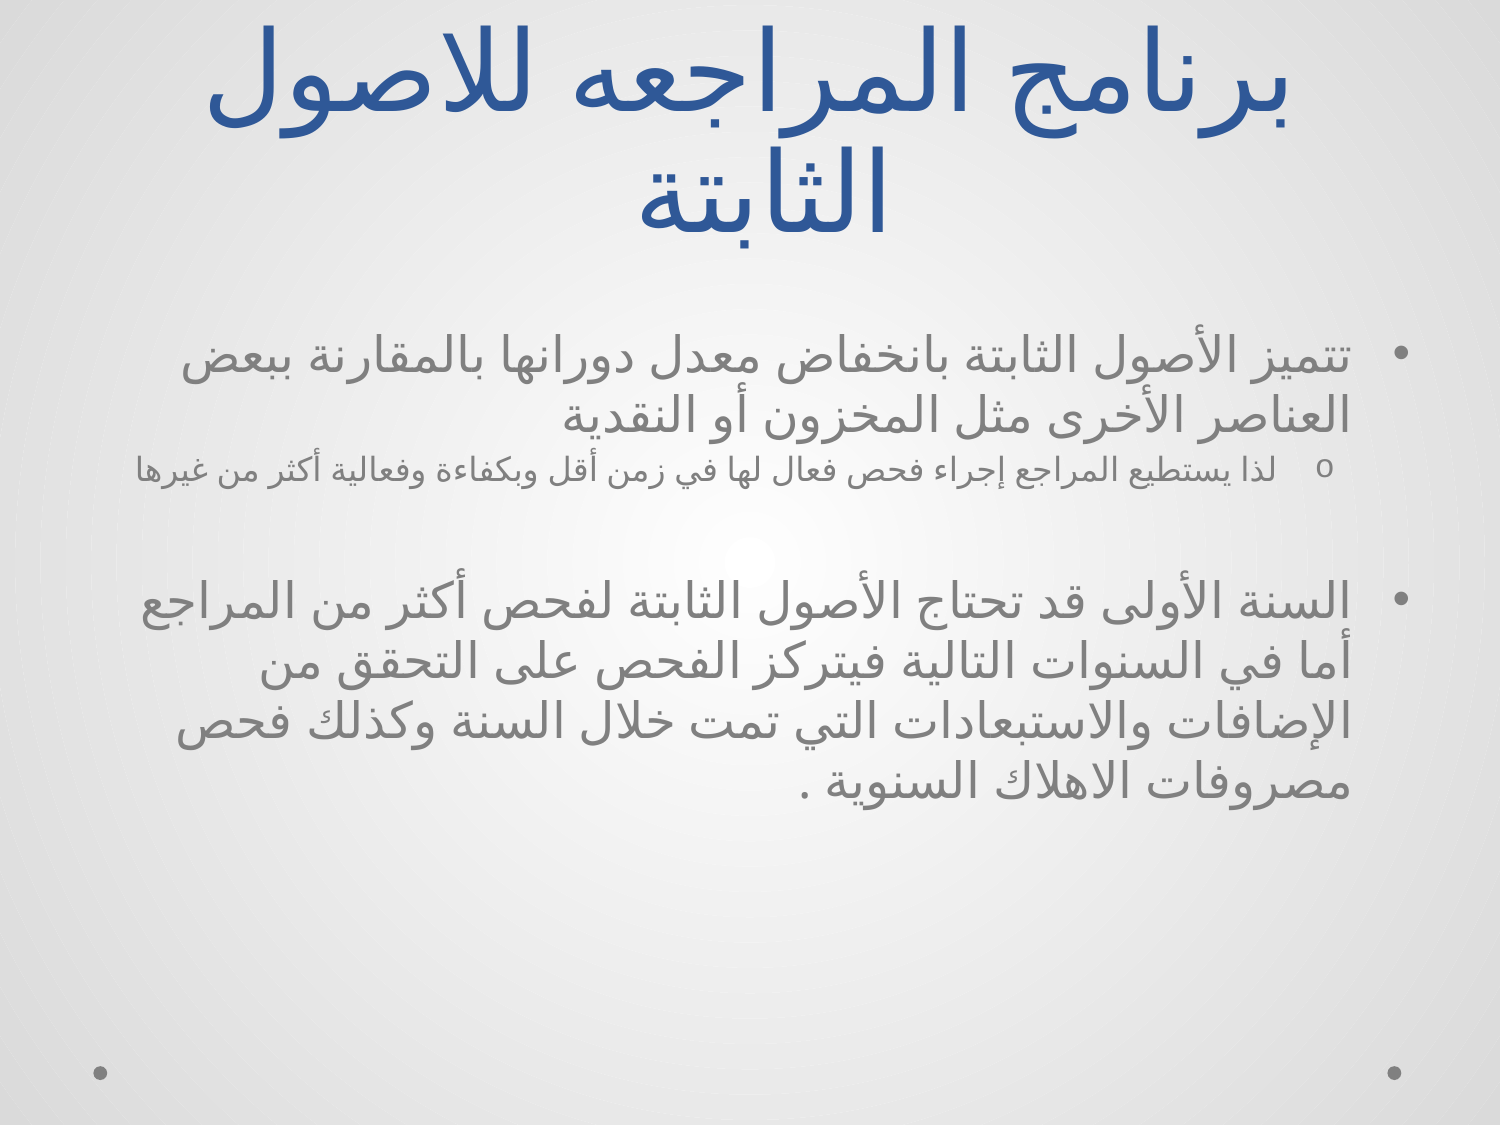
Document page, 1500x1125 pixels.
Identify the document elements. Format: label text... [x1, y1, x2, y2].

title برنامج المراجعه للاصول الثابتة [75, 0, 1425, 263]
list تتميز الأصول الثابتة بانخفاض معدل دورانها بالمقارنة ببعض العناصر الأخرى مثل المخزون أو النقدية لذا يستطيع المراجع إجراء فحص فعال لها في زمن أقل وبكفاءة وفعالية أكثر من غيرها السنة الأولى قد تحتاج الأصول الثابتة لفحص أكثر من المراجع أما في السنوات التالية فيتركز الفحص على التحقق من الإضافات والاستبعادات التي تمت خلال السنة وكذلك فحص مصروفات الاهلاك السنوية . [75, 314, 1425, 1005]
